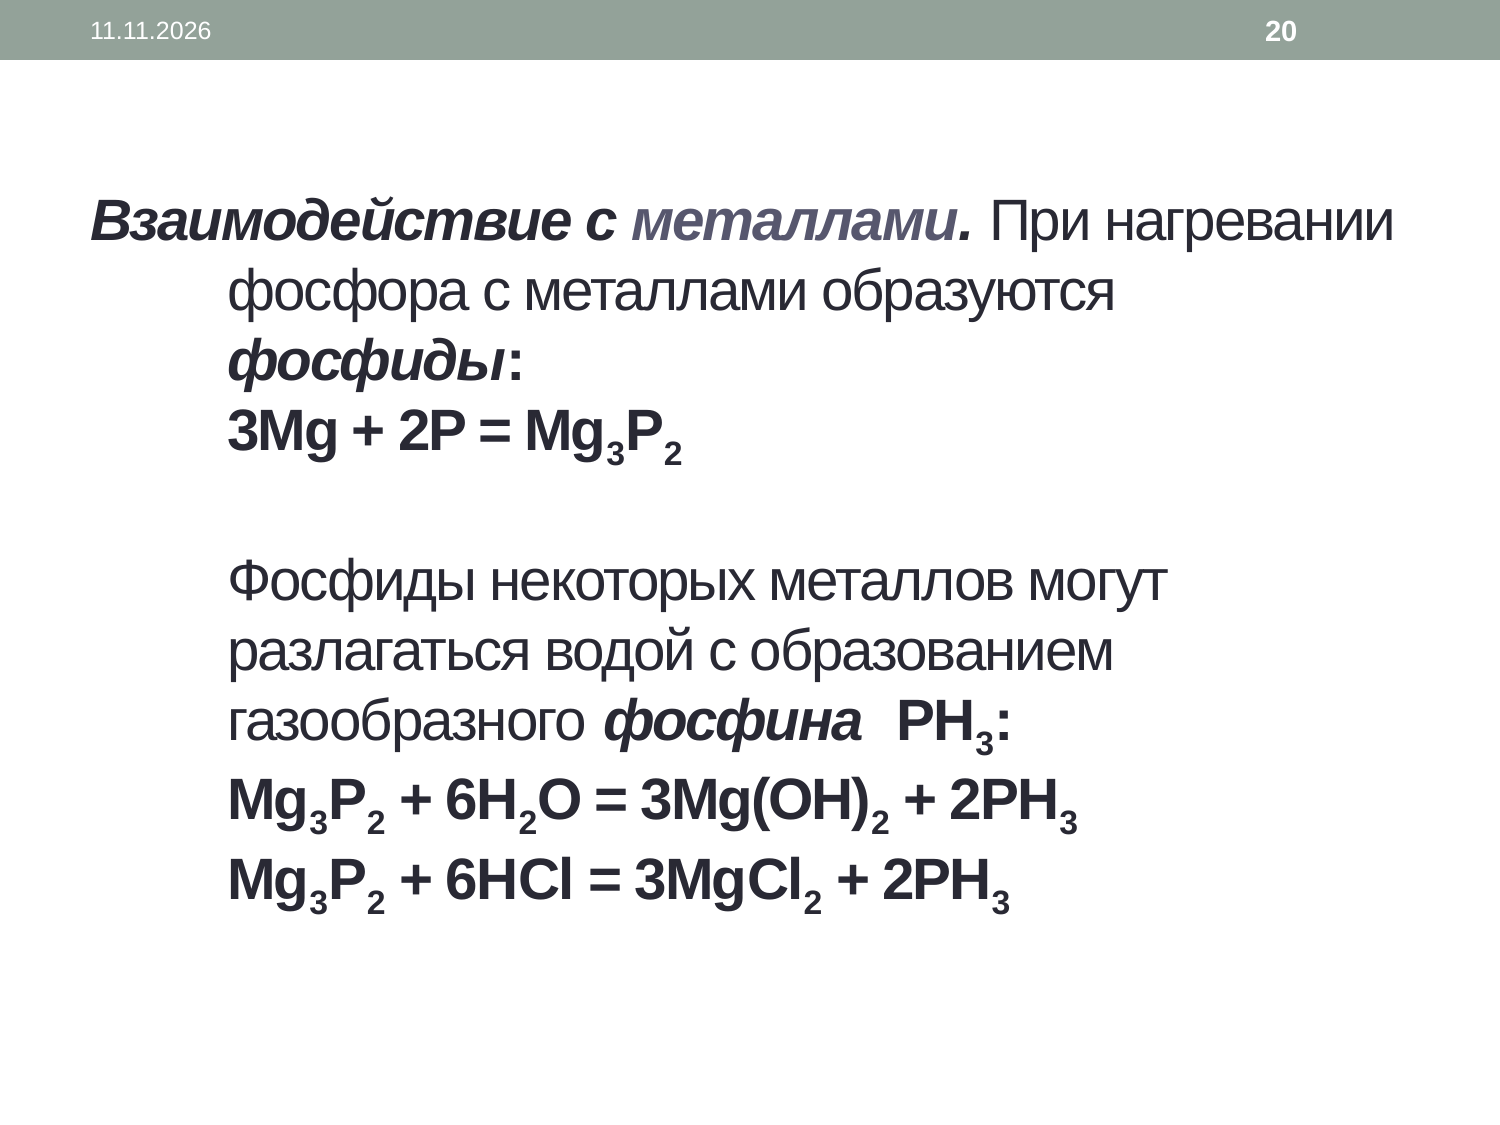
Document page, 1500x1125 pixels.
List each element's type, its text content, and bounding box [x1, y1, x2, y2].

title Взаимодействие с металлами. При нагревании фосфора с металлами образуются фосфиды: 3Mg + 2P = Mg3P2 Фосфиды некоторых металлов могут разлагаться водой с образованием газообразного фосфина PH3: Mg3P2 + 6H2O = 3Mg(OH)2 + 2PH3 Mg3P2 + 6HCl = 3MgCl2 + 2PH3 [75, 45, 1425, 1059]
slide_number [75, 3, 550, 57]
slide_number 20 [1250, 3, 1425, 57]
